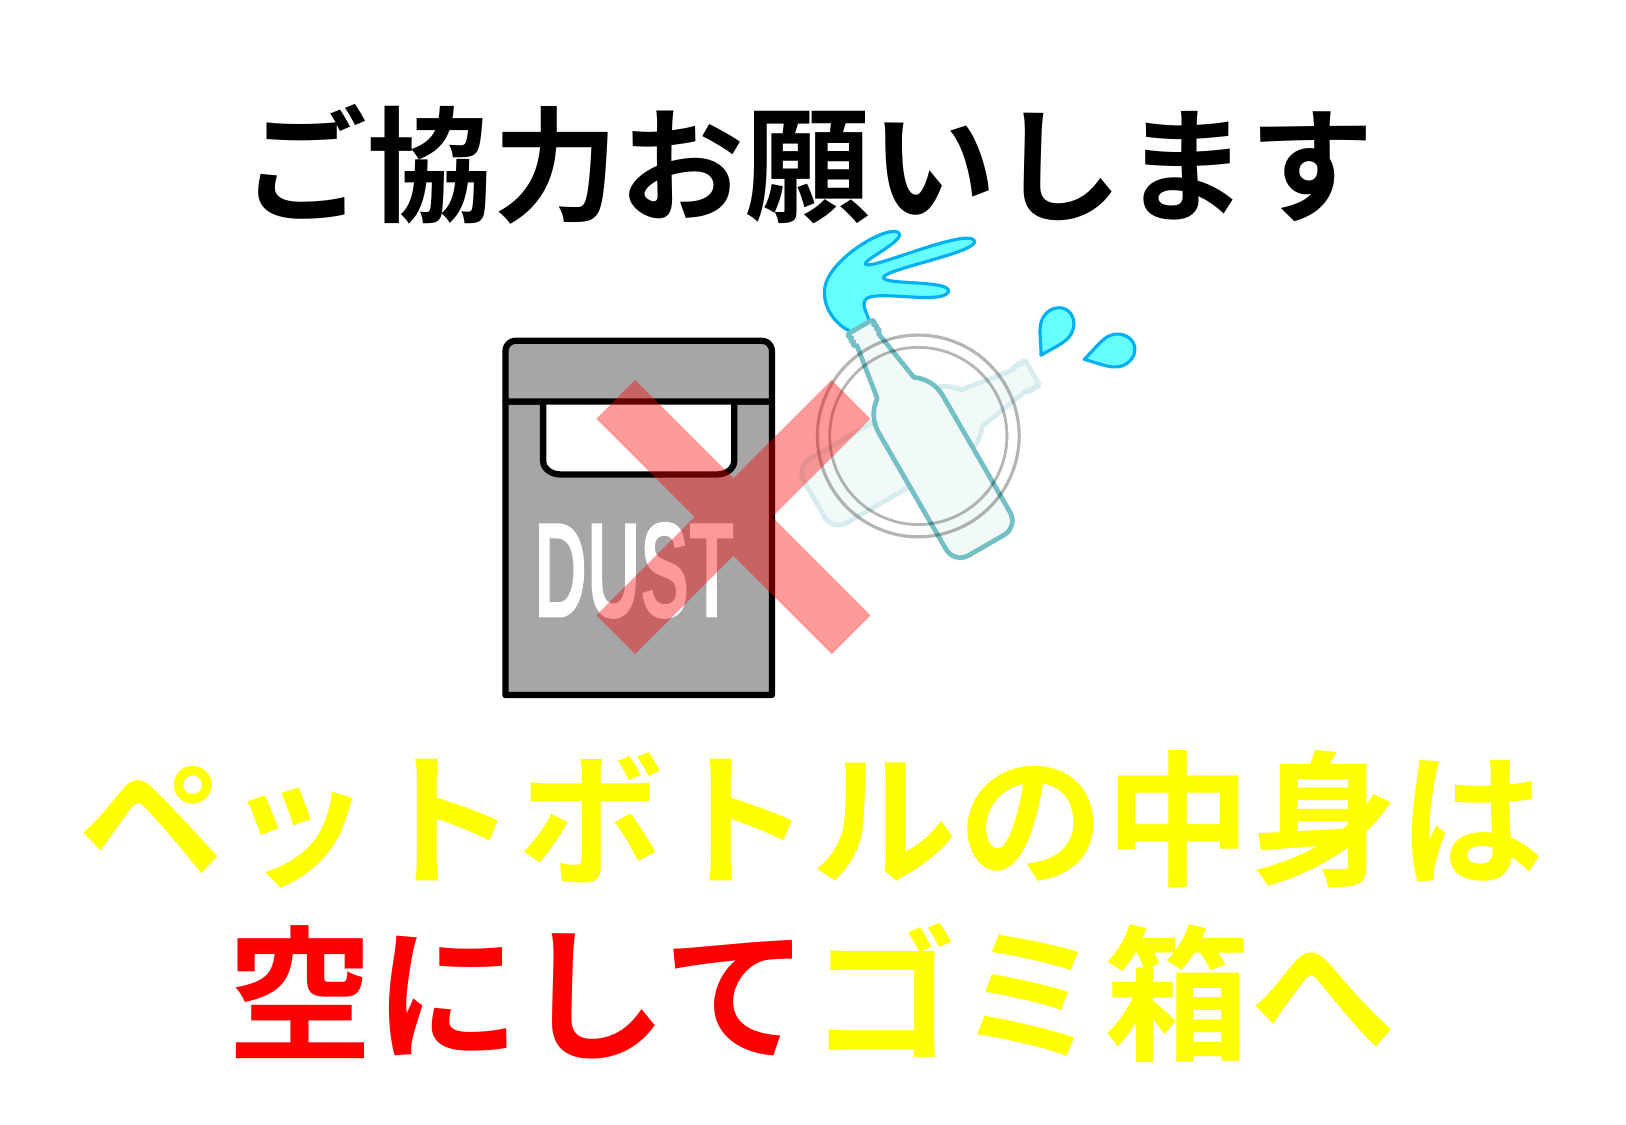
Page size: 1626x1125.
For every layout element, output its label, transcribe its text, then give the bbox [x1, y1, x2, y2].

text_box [505, 231, 1136, 744]
text_box ご協力お願いします [0, 80, 1625, 246]
text_box ペットボトルの中身は空にしてゴミ箱へ [0, 721, 1625, 1086]
